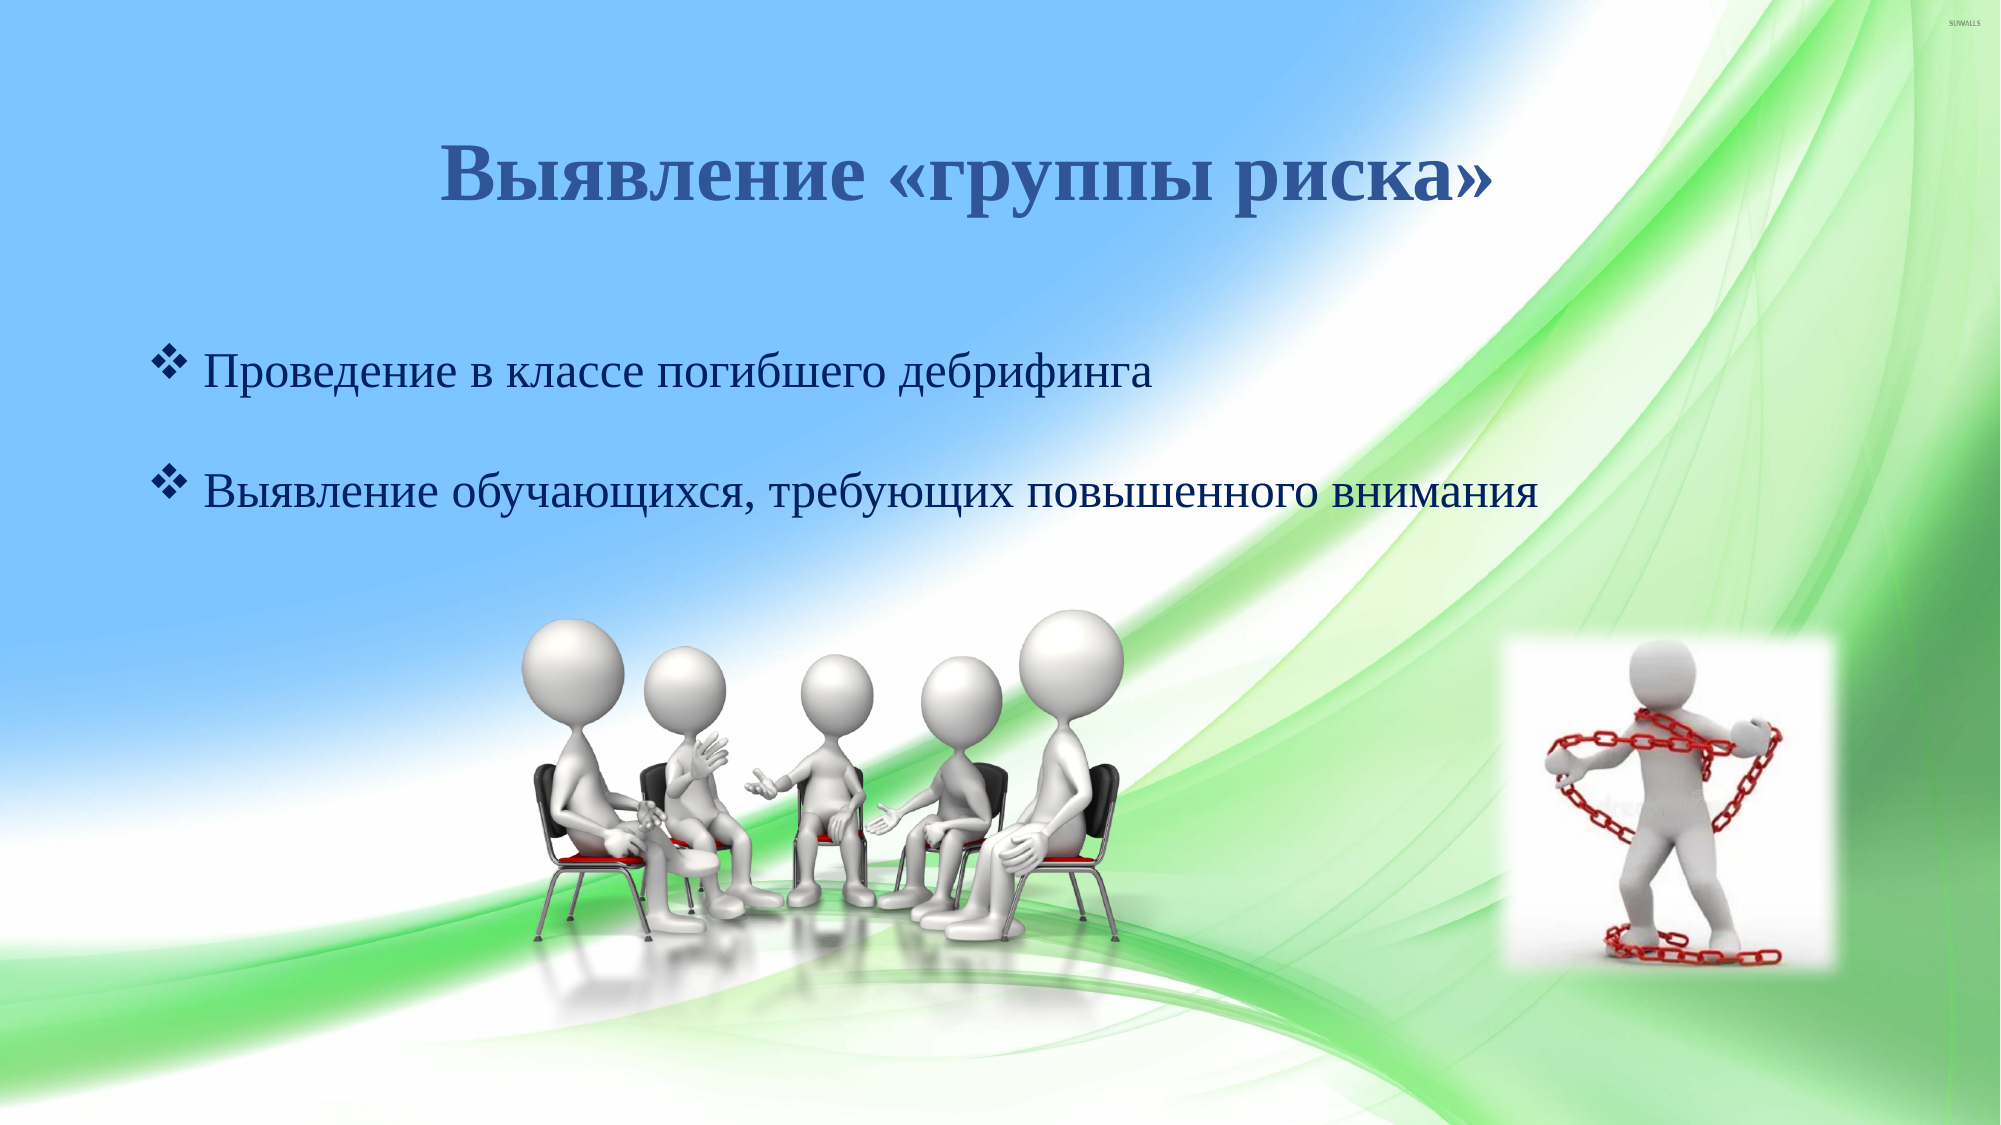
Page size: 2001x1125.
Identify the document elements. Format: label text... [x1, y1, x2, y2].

picture [0, 0, 2001, 1125]
title Выявление «группы риска» [104, 121, 1833, 227]
text_box Проведение в классе погибшего дебрифинга Выявление обучающихся, требующих повышенного внимания [132, 330, 1669, 586]
